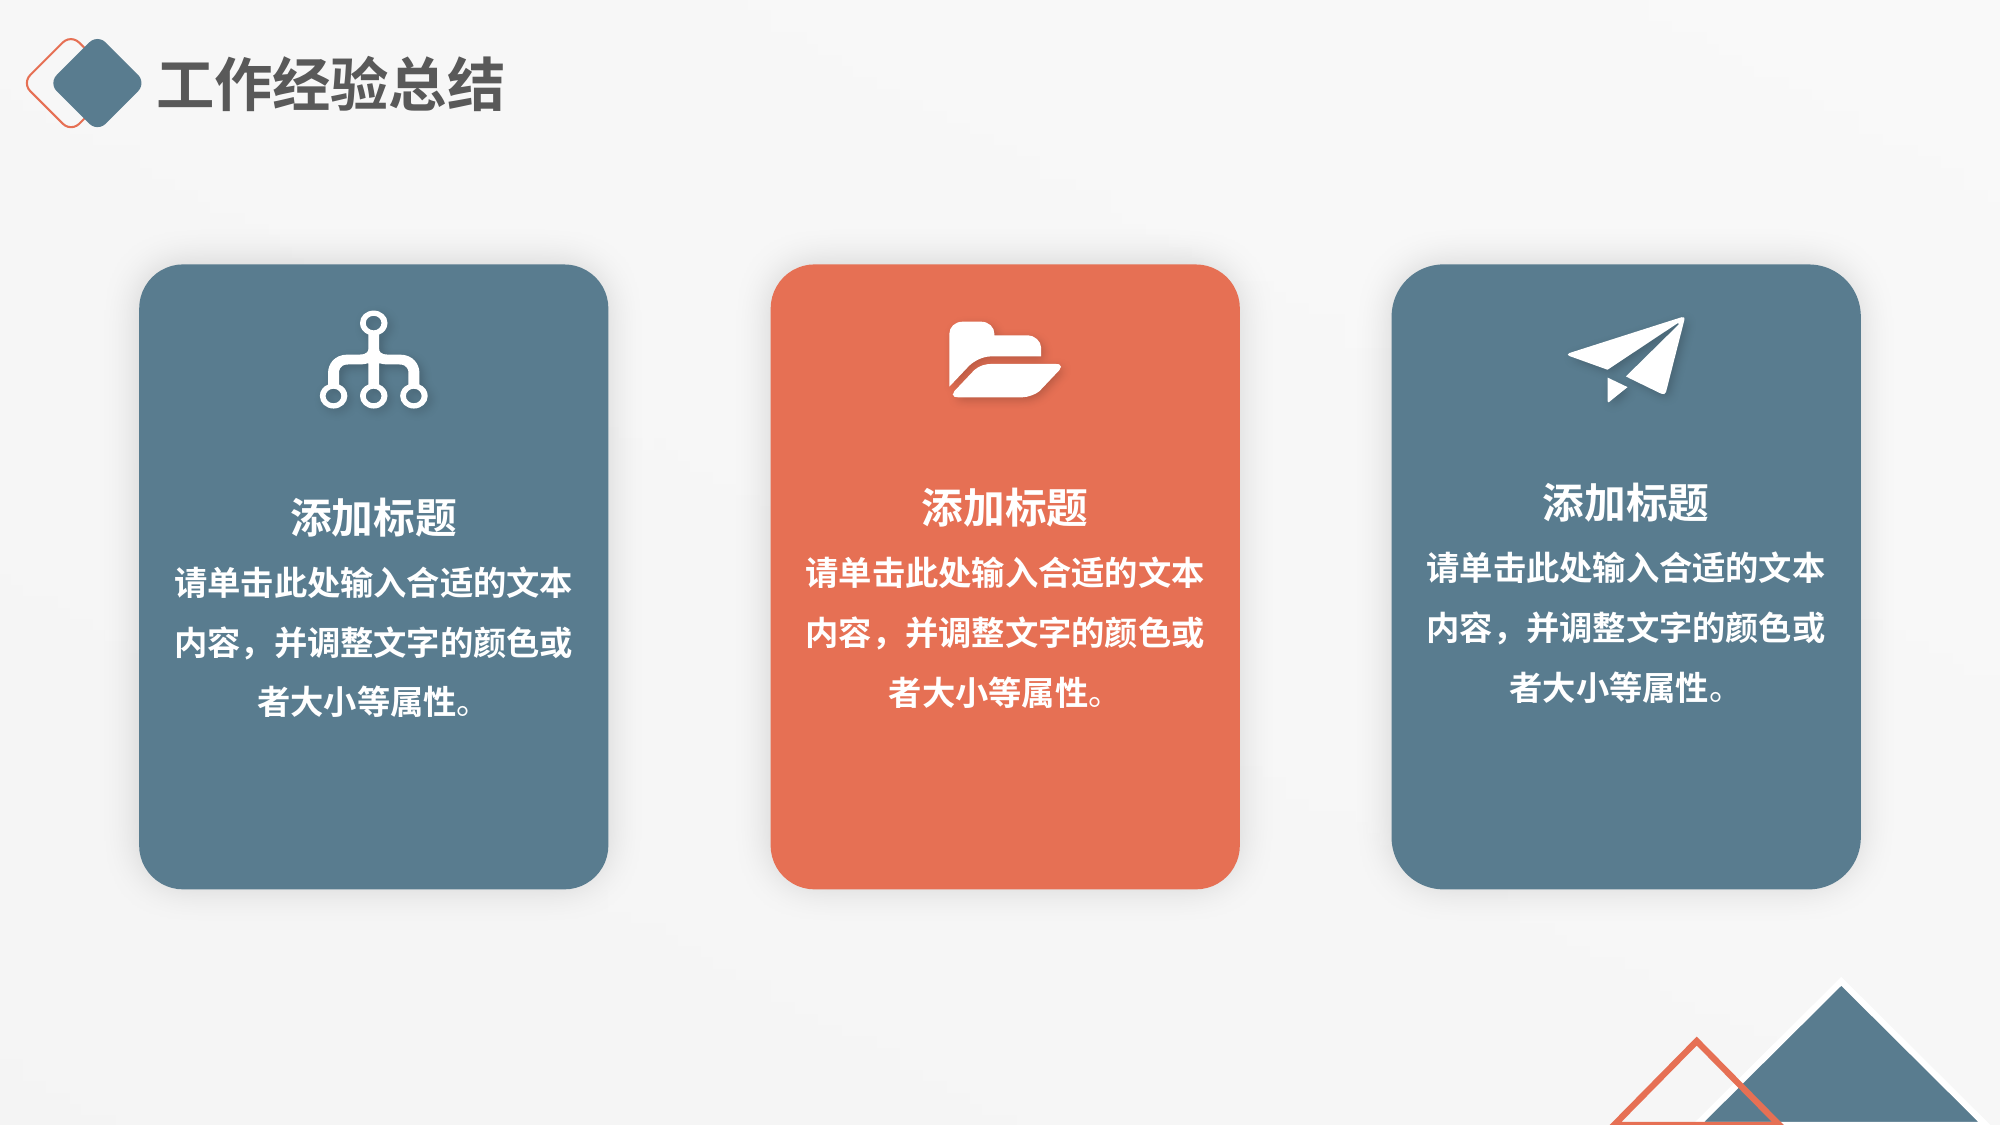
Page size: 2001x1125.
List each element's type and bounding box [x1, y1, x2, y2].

text_box [139, 264, 609, 890]
text_box [770, 264, 1240, 890]
text_box [1614, 981, 1986, 1125]
text_box [1391, 264, 1861, 890]
picture [0, 0, 2000, 1125]
text_box [36, 40, 523, 127]
